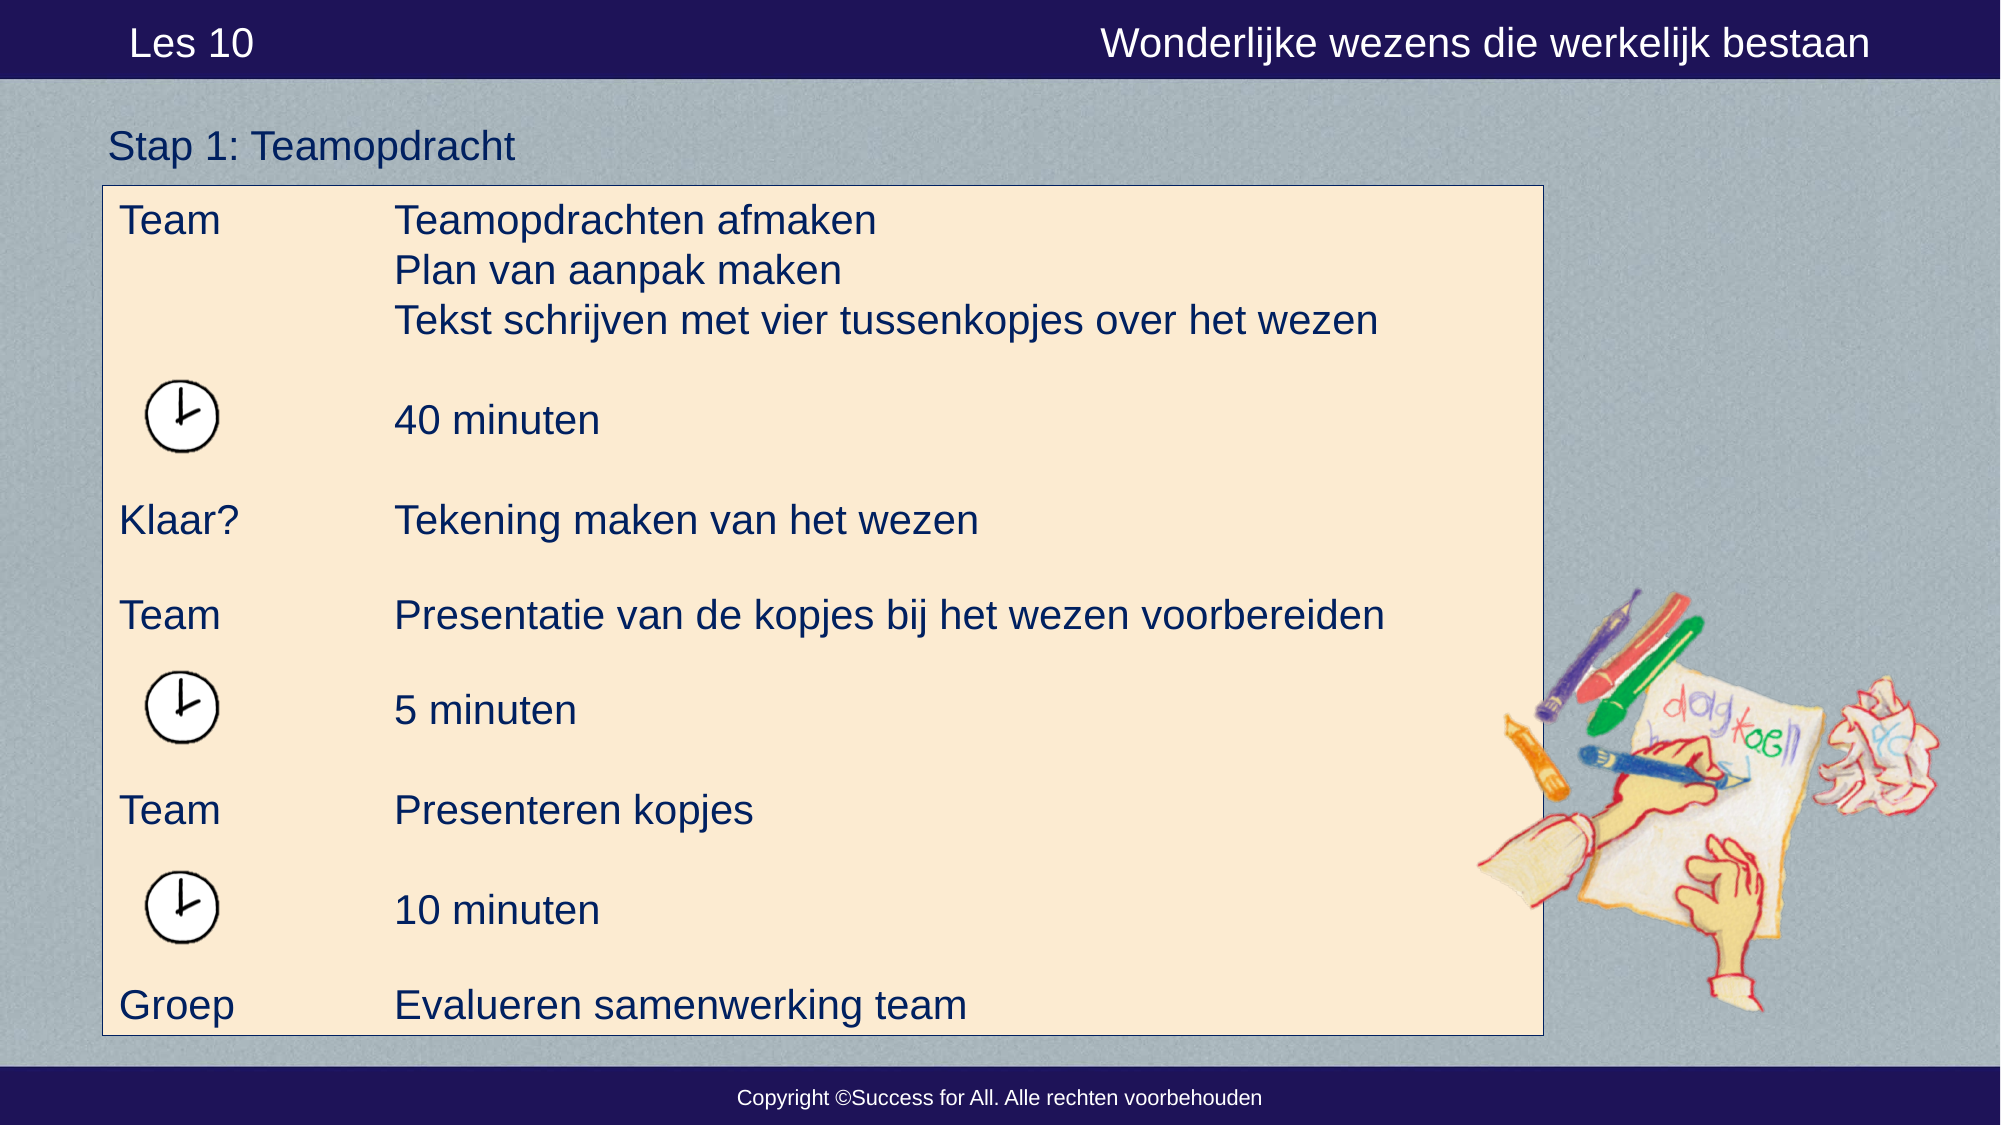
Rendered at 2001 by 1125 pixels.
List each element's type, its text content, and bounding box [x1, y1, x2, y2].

text_box Team Teamopdrachten afmaken Plan van aanpak maken Tekst schrijven met vier tussenkopjes over het wezen 40 minuten Klaar? Tekening maken van het wezen Team Presentatie van de kopjes bij het wezen voorbereiden 5 minuten Team Presenteren kopjes 10 minuten Groep Evalueren samenwerking team [102, 185, 1544, 1036]
text_box Wonderlijke wezens die werkelijk bestaan [999, 8, 1886, 73]
text_box Copyright ©Success for All. Alle rechten voorbehouden [0, 1076, 2000, 1125]
text_box Les 10 [114, 8, 354, 73]
picture [0, 0, 2001, 1125]
text_box Stap 1: Teamopdracht [92, 111, 886, 177]
